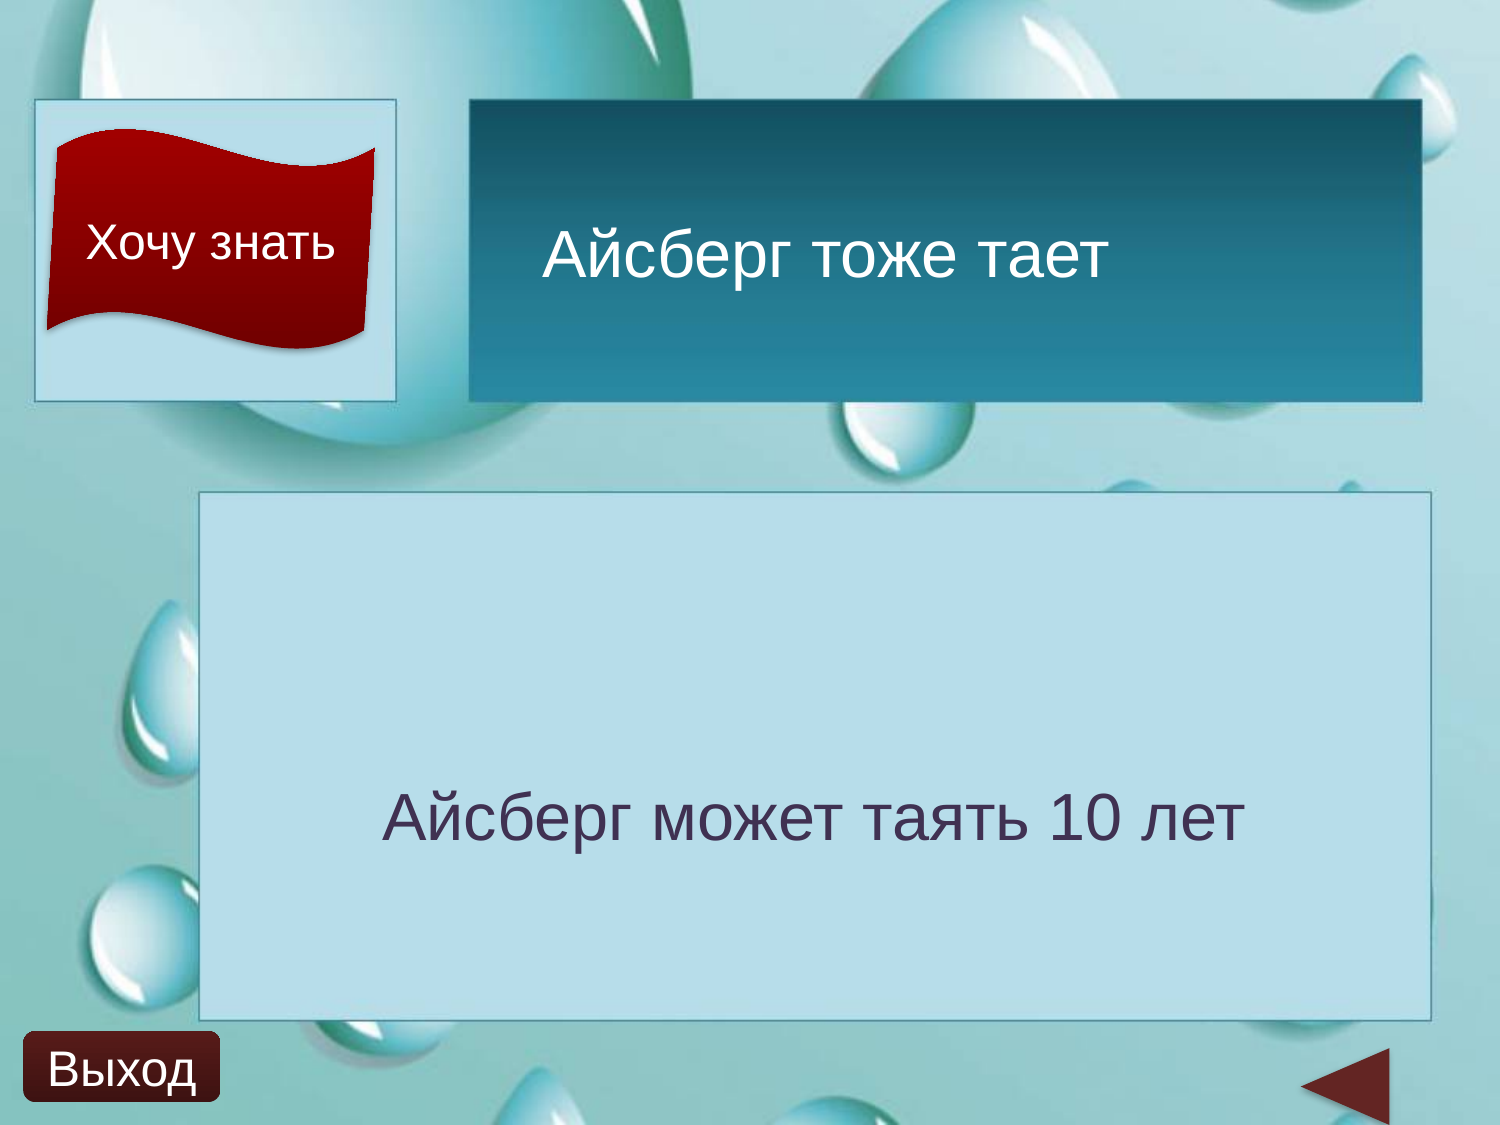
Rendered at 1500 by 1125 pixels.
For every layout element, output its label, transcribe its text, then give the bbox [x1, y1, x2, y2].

text_box Айсберг тоже тает [525, 174, 1338, 328]
picture [0, 0, 1500, 1125]
text_box Выход [21, 1029, 223, 1105]
text_box Хочу знать [46, 128, 376, 350]
text_box Айсберг может таять 10 лет [209, 736, 1420, 890]
text_box [1298, 1046, 1392, 1125]
